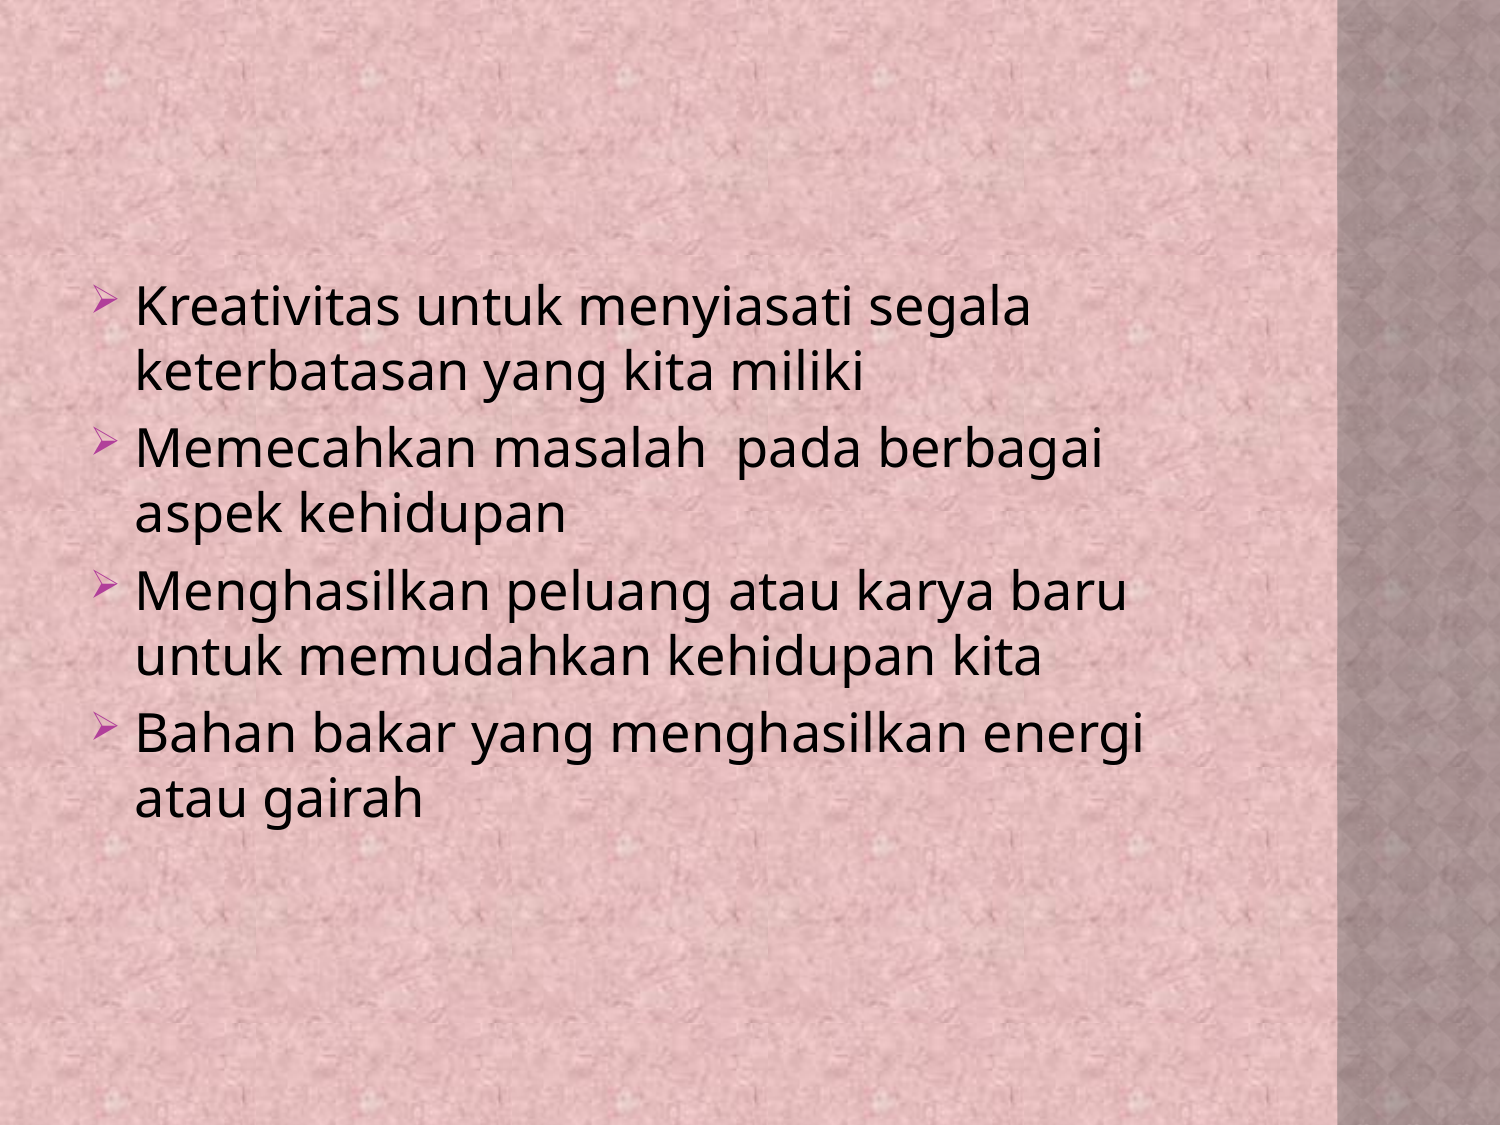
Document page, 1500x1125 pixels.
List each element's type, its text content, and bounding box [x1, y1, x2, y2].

list Kreativitas untuk menyiasati segala keterbatasan yang kita miliki Memecahkan masalah pada berbagai aspek kehidupan Menghasilkan peluang atau karya baru untuk memudahkan kehidupan kita Bahan bakar yang menghasilkan energi atau gairah [75, 264, 1263, 1059]
picture [0, 0, 1500, 1125]
